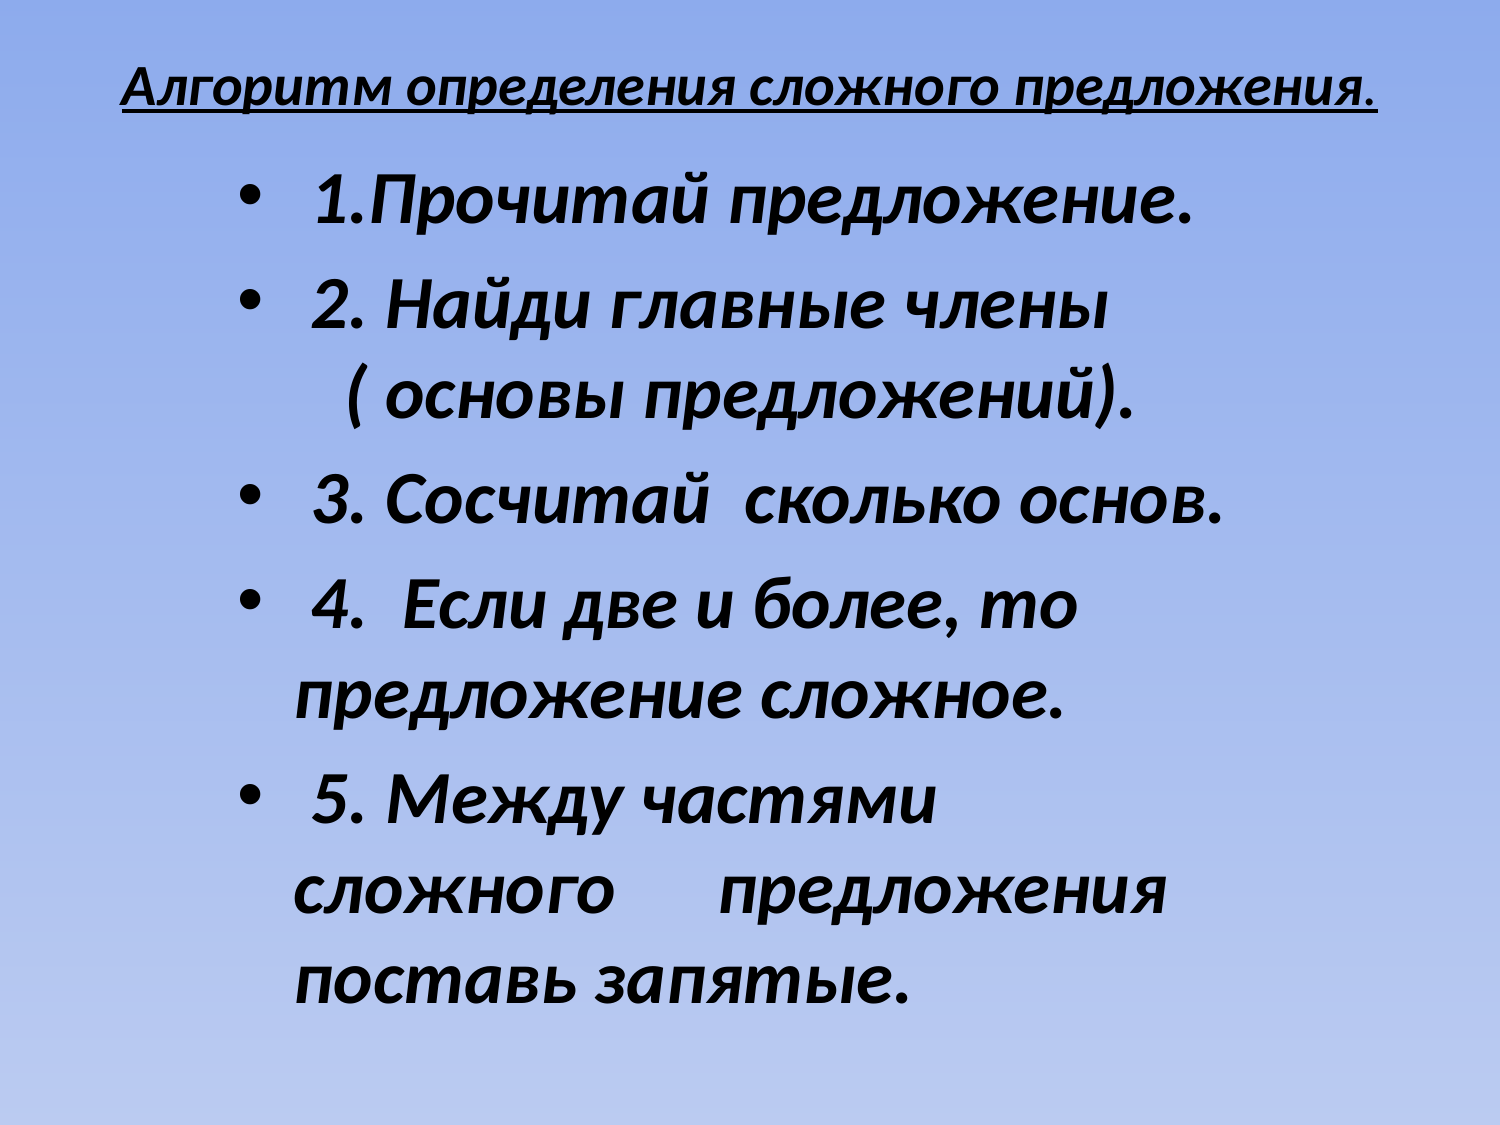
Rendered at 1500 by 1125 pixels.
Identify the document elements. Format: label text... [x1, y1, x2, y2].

title Алгоритм определения сложного предложения. [75, 70, 1425, 235]
list 1.Прочитай предложение. 2. Найди главные члены ( основы предложений). 3. Сосчитай сколько основ. 4. Если две и более, то предложение сложное. 5. Между частями сложного предложения поставь запятые. [222, 140, 1289, 938]
